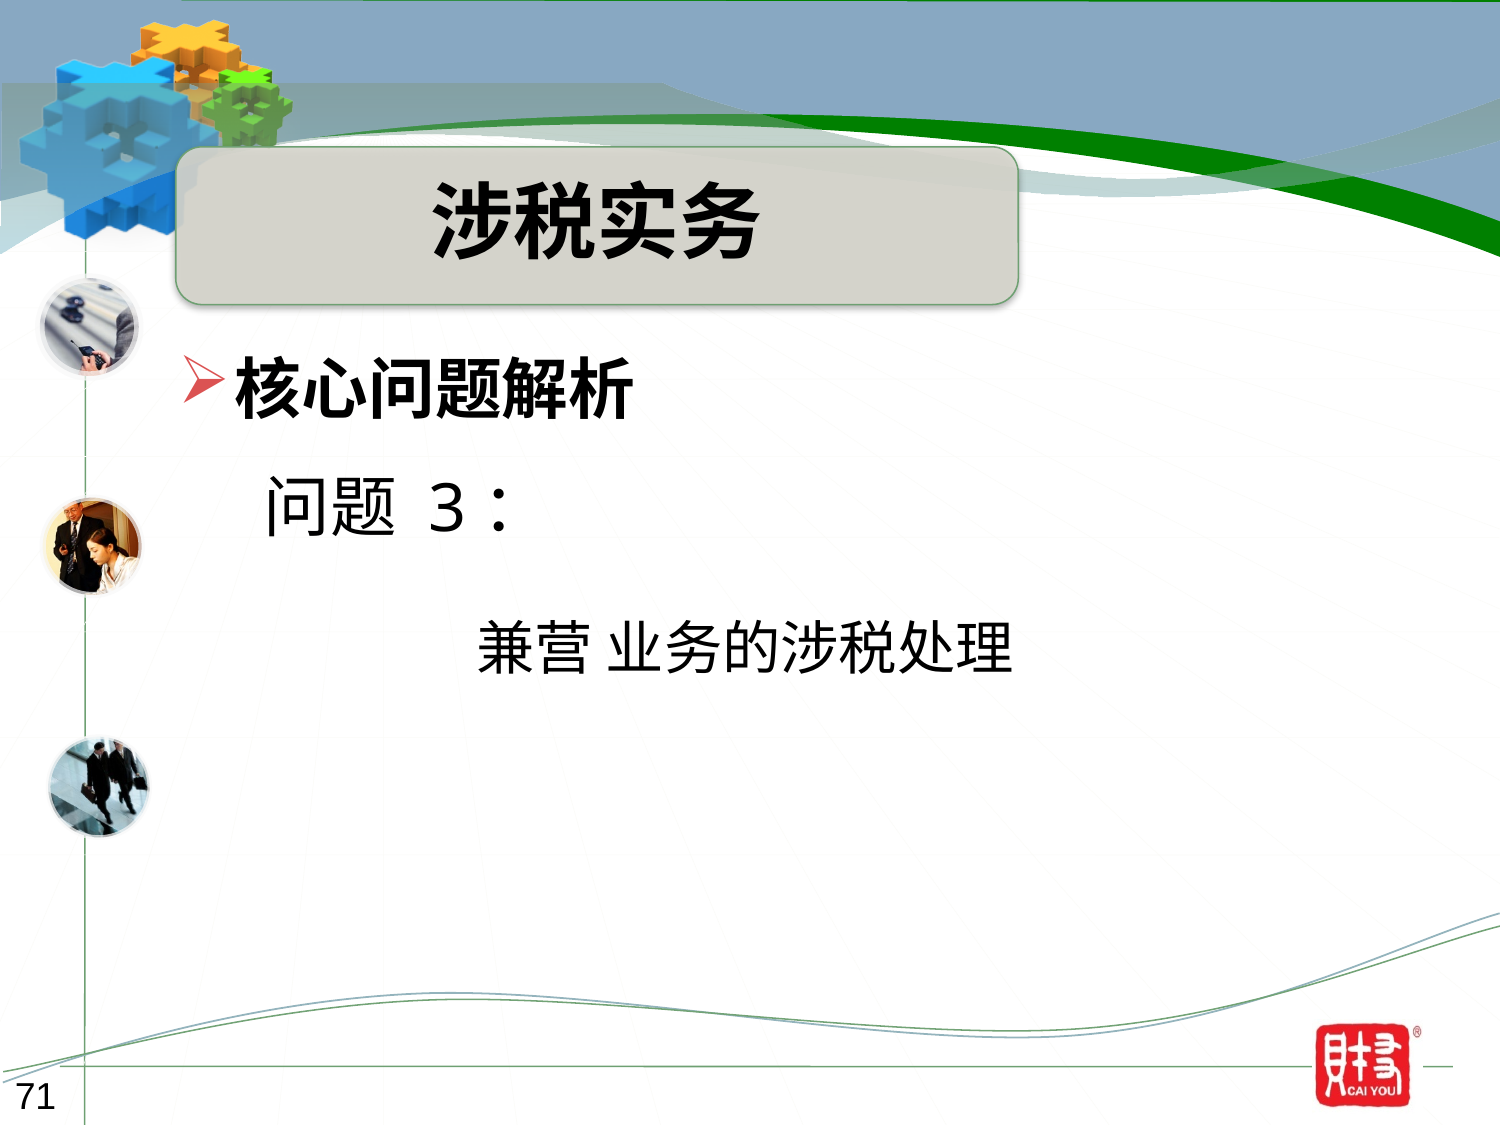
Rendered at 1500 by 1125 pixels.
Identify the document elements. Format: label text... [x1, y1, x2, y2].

picture [51, 740, 147, 835]
picture [1312, 1019, 1423, 1114]
picture [0, 18, 300, 226]
text_box 71 [0, 1064, 94, 1125]
text_box 核心问题解析 [163, 339, 1078, 435]
text_box 兼营 业务的涉税处理 [461, 604, 1102, 694]
picture [46, 501, 138, 591]
text_box 问题 3： [248, 456, 564, 552]
picture [277, 142, 300, 146]
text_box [175, 146, 1019, 305]
picture [45, 283, 134, 371]
picture [6, 170, 175, 252]
